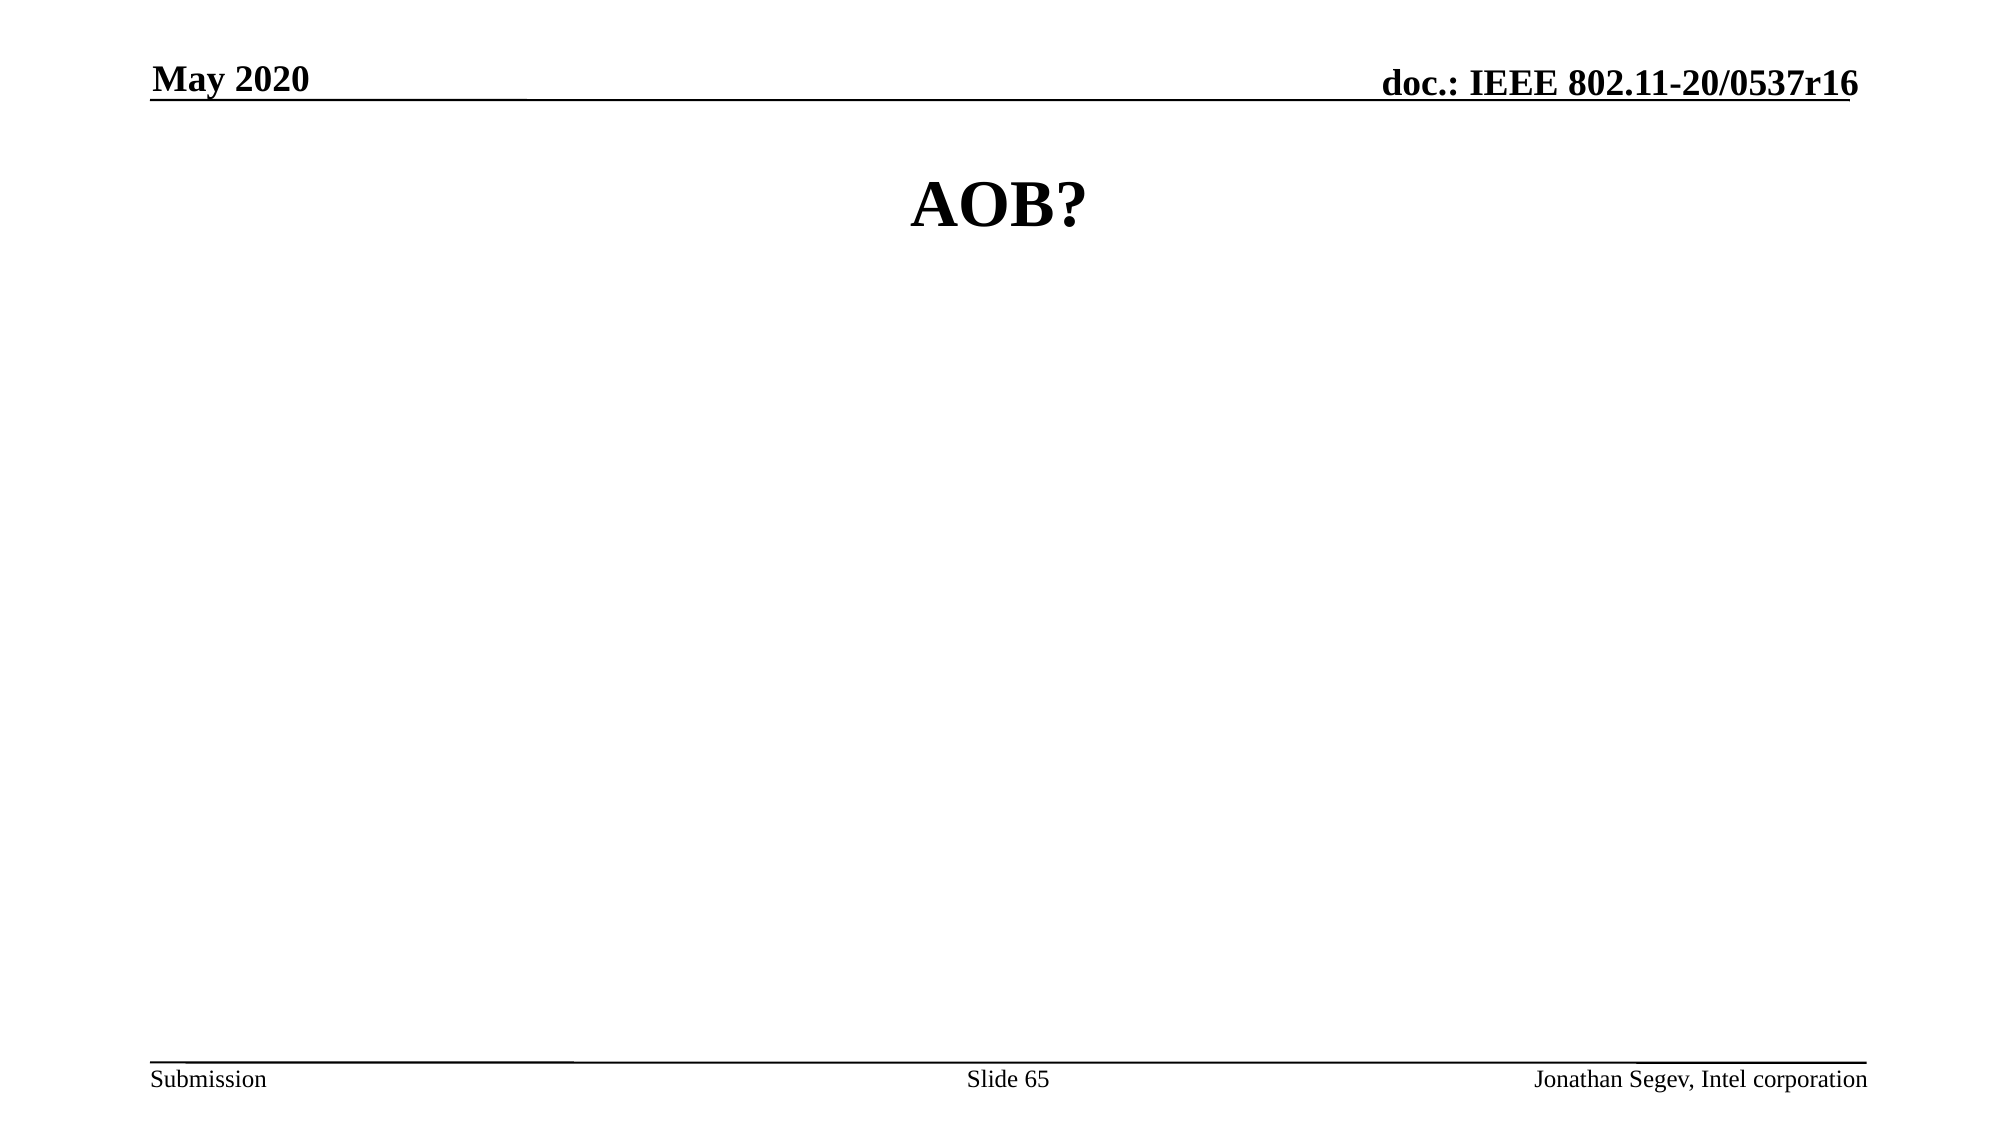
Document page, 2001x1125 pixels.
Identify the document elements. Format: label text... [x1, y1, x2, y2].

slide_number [152, 54, 563, 100]
slide_number Slide 65 [950, 1061, 1067, 1123]
title AOB? [149, 112, 1850, 288]
footer Jonathan Segev, Intel corporation [1171, 1061, 1869, 1093]
